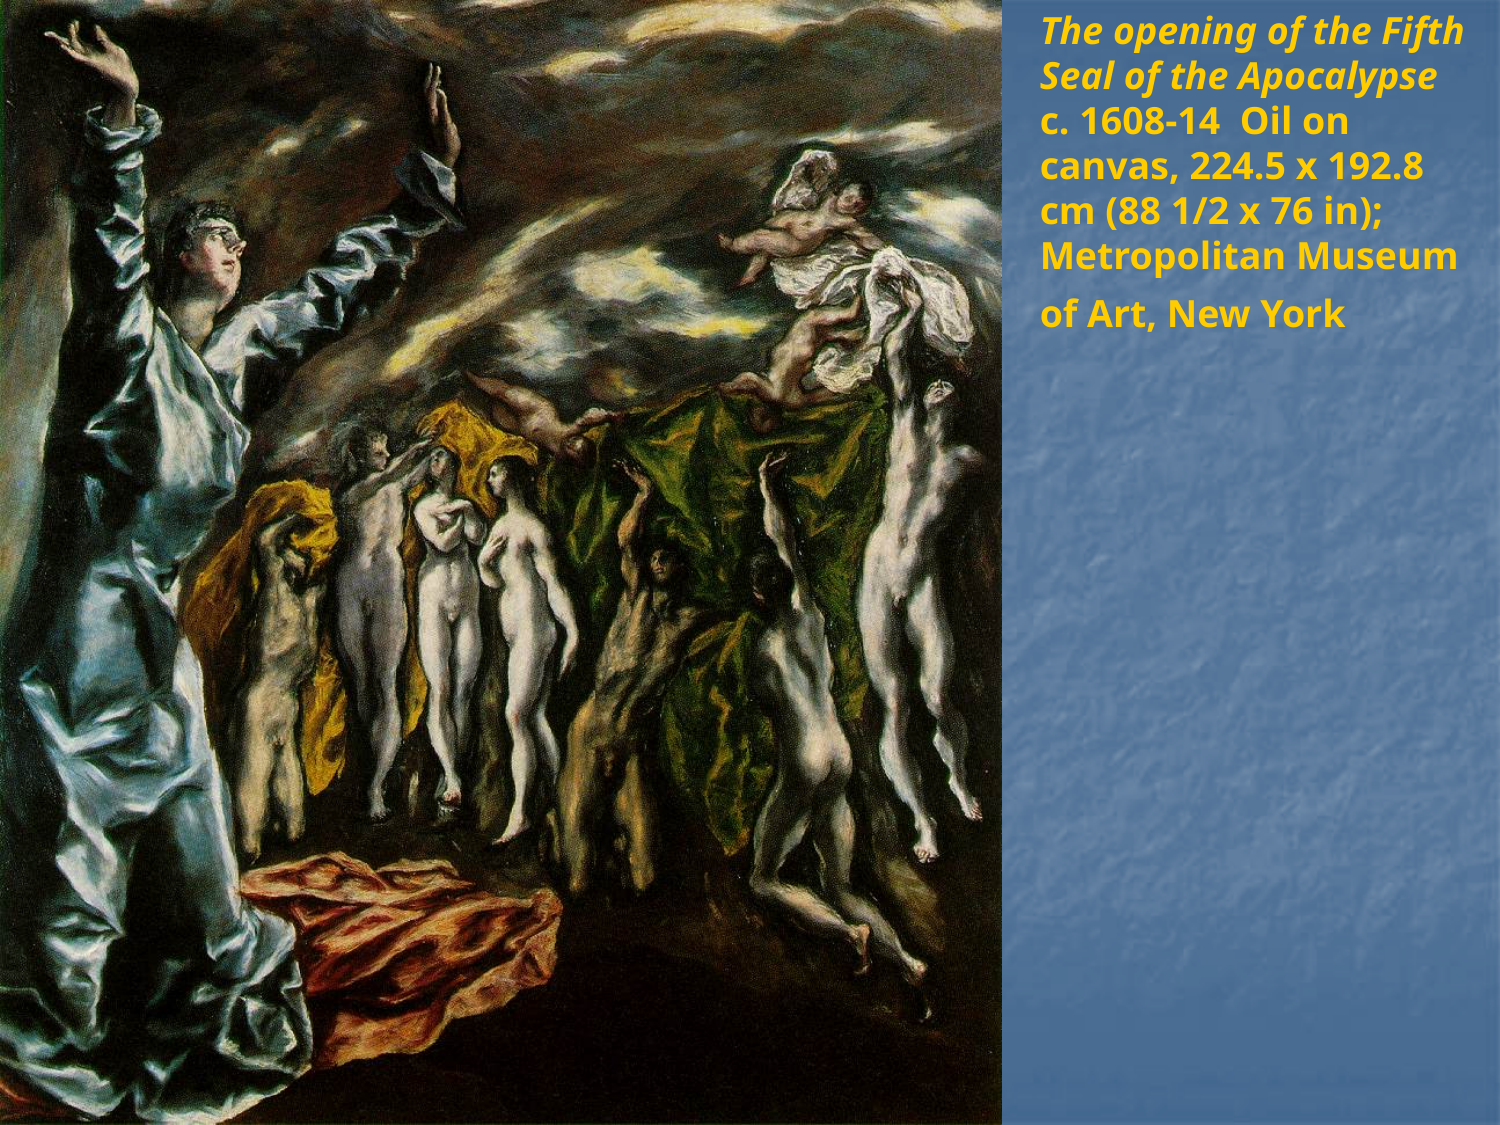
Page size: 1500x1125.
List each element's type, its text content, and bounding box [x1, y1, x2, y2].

text_box The opening of the Fifth Seal of the Apocalypse c. 1608-14 Oil on canvas, 224.5 x 192.8 cm (88 1/2 x 76 in); Metropolitan Museum of Art, New York [1025, 0, 1500, 345]
picture [0, 0, 1002, 1125]
